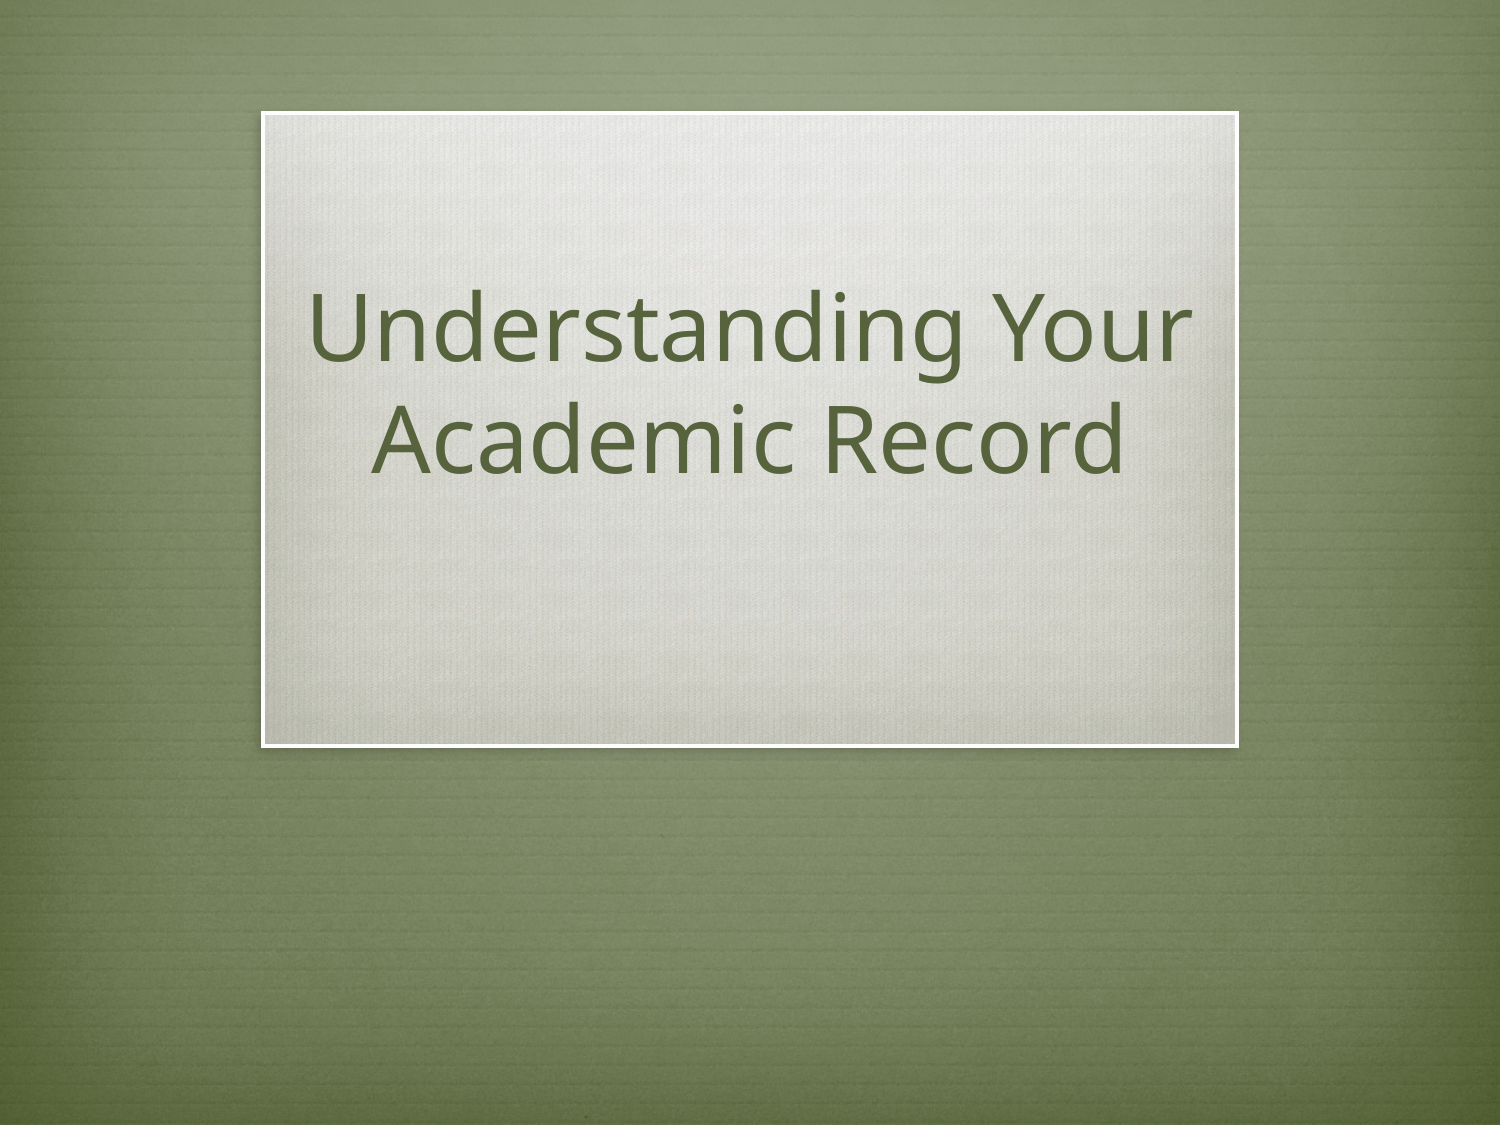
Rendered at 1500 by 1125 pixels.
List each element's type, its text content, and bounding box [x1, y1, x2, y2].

picture [265, 115, 1235, 744]
title Understanding Your Academic Record [280, 197, 1220, 500]
